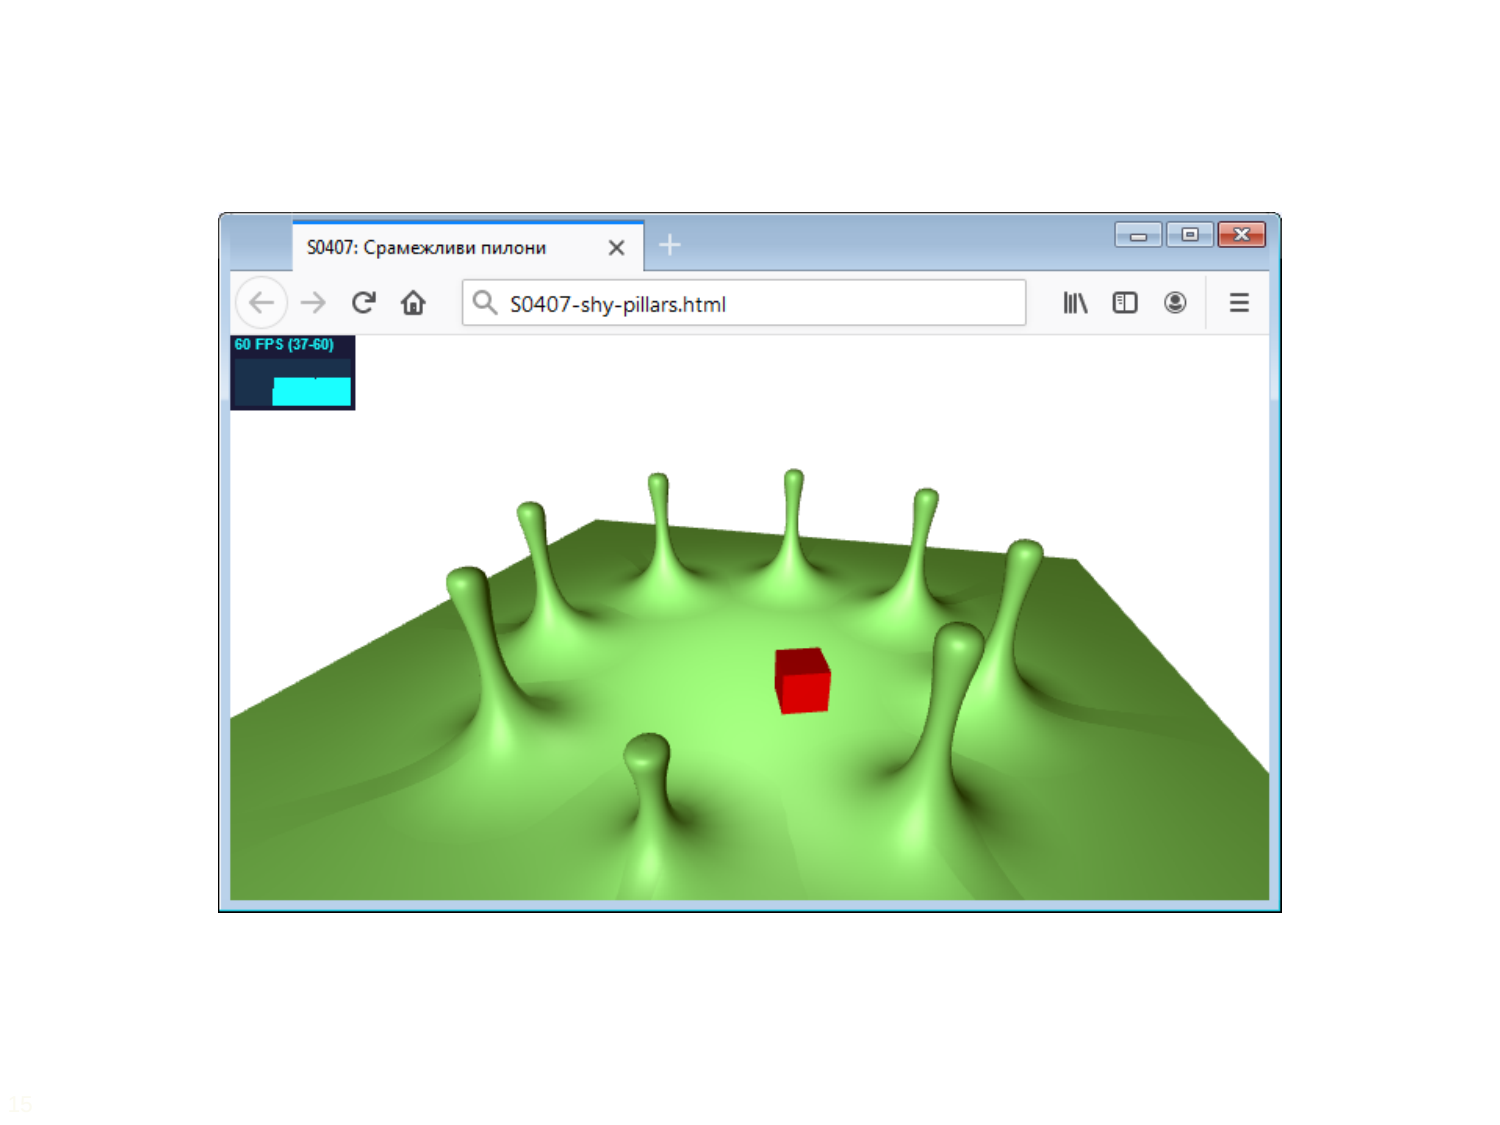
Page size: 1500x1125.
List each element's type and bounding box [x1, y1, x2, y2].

picture [218, 212, 1282, 913]
